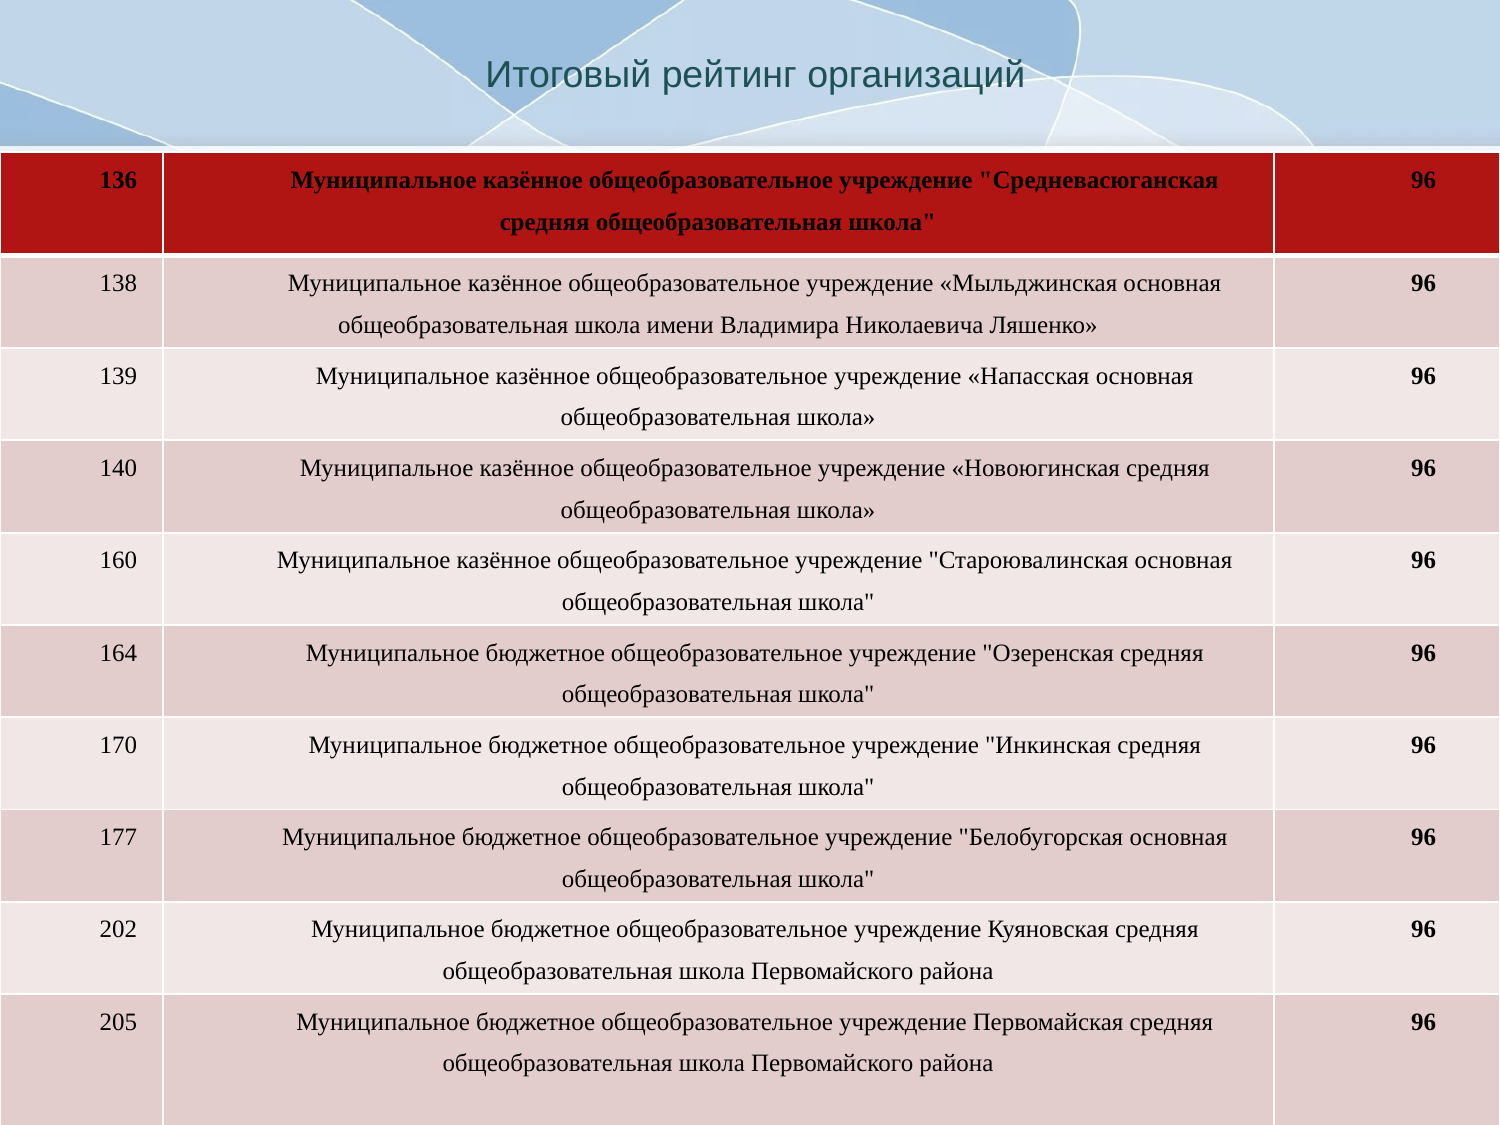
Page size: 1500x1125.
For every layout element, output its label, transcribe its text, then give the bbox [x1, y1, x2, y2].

table_cell 96 [1275, 995, 1499, 1125]
table_cell 138 [1, 258, 162, 347]
table_cell 160 [1, 534, 162, 624]
table_cell 96 [1275, 626, 1499, 716]
table_cell 96 [1275, 903, 1499, 993]
table_cell 96 [1275, 441, 1499, 532]
table_cell 96 [1275, 718, 1499, 809]
table_cell Муниципальное бюджетное общеобразовательное учреждение "Белобугорская основная общеобразовательная школа" [164, 810, 1273, 901]
table_cell Муниципальное бюджетное общеобразовательное учреждение "Озеренская средняя общеобразовательная школа" [164, 626, 1273, 716]
table_cell Муниципальное казённое общеобразовательное учреждение «Напасская основная общеобразовательная школа» [164, 349, 1273, 439]
table_cell 205 [1, 995, 162, 1125]
table_cell 139 [1, 349, 162, 439]
table_cell Муниципальное казённое общеобразовательное учреждение «Мыльджинская основная общеобразовательная школа имени Владимира Николаевича Ляшенко» [164, 258, 1273, 347]
table_cell Муниципальное бюджетное общеобразовательное учреждение Первомайская средняя общеобразовательная школа Первомайского района [164, 995, 1273, 1125]
table_cell 177 [1, 810, 162, 901]
table_cell 96 [1275, 349, 1499, 439]
table_cell 96 [1275, 810, 1499, 901]
table_cell 164 [1, 626, 162, 716]
table_cell Муниципальное бюджетное общеобразовательное учреждение Куяновская средняя общеобразовательная школа Первомайского района [164, 903, 1273, 993]
table_header 136 [1, 153, 162, 253]
table_cell Муниципальное казённое общеобразовательное учреждение "Староювалинская основная общеобразовательная школа" [164, 534, 1273, 624]
table_header 96 [1275, 153, 1499, 253]
table_cell 94 [0, 0, 1500, 151]
table_cell 96 [1275, 534, 1499, 624]
table_cell Муниципальное казённое общеобразовательное учреждение «Новоюгинская средняя общеобразовательная школа» [164, 441, 1273, 532]
table_cell 140 [1, 441, 162, 532]
title Итоговый рейтинг организаций [75, 45, 1425, 151]
table_header Муниципальное казённое общеобразовательное учреждение "Средневасюганская средняя общеобразовательная школа" [164, 153, 1273, 253]
table_cell Муниципальное бюджетное общеобразовательное учреждение "Инкинская средняя общеобразовательная школа" [164, 718, 1273, 809]
table_cell 170 [1, 718, 162, 809]
table_cell 202 [1, 903, 162, 993]
table_cell 96 [1275, 258, 1499, 347]
